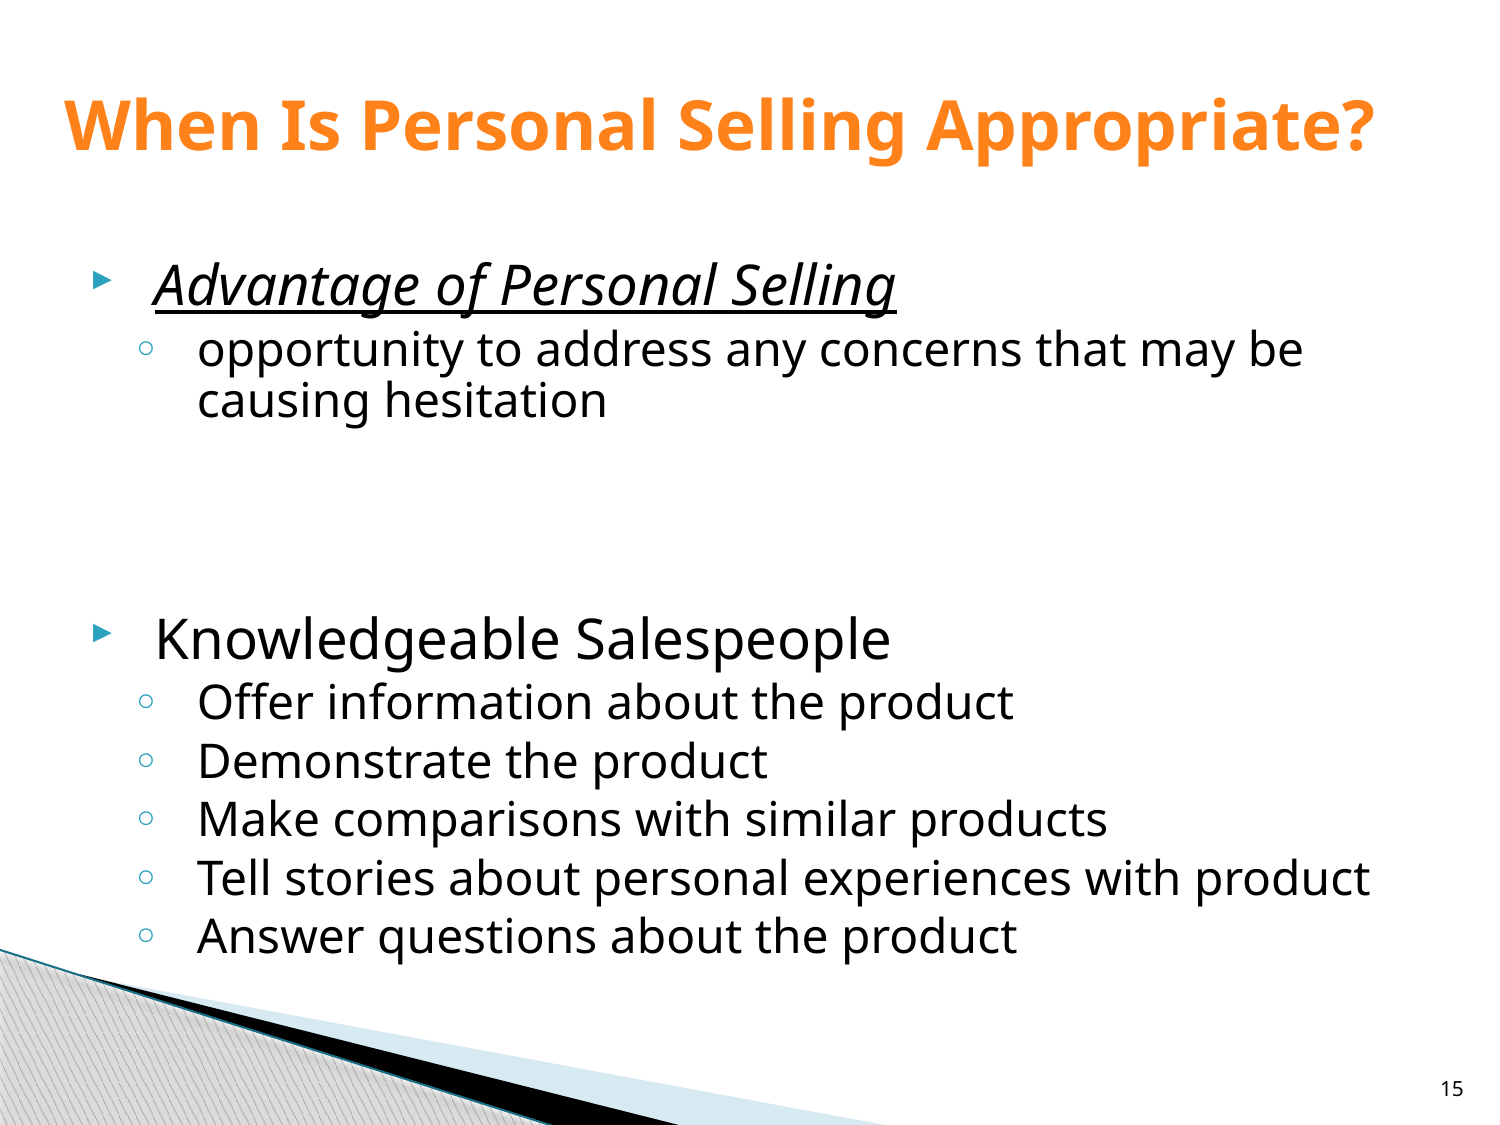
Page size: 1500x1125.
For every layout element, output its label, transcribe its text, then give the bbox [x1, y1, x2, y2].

title When Is Personal Selling Appropriate? [50, 45, 1463, 200]
list Advantage of Personal Selling opportunity to address any concerns that may be causing hesitation Knowledgeable Salespeople Offer information about the product Demonstrate the product Make comparisons with similar products Tell stories about personal experiences with product Answer questions about the product [75, 249, 1450, 986]
slide_number 15 [1418, 1051, 1479, 1112]
